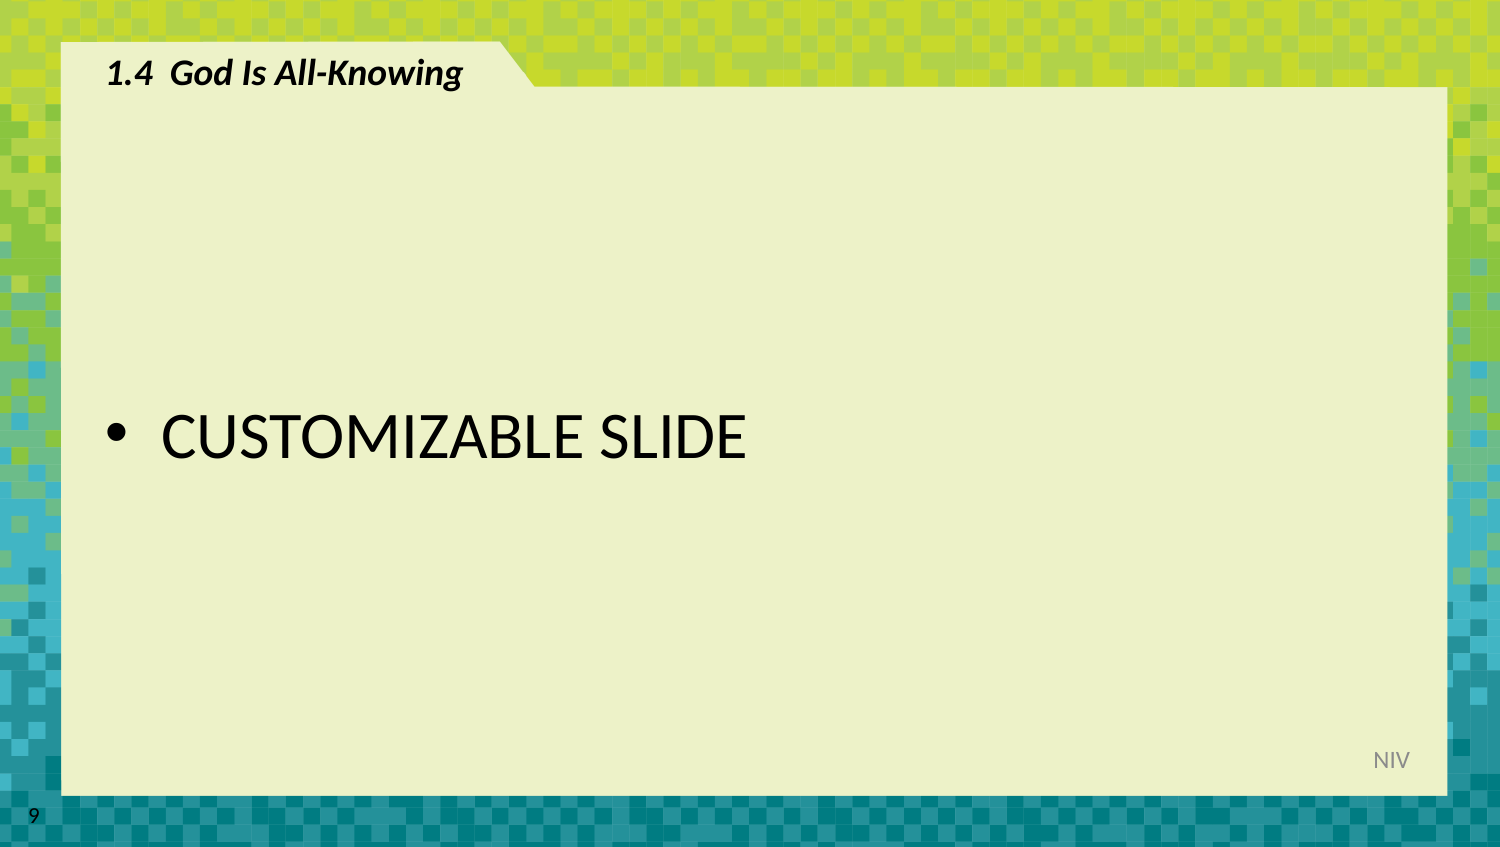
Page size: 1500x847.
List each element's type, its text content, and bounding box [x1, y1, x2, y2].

title 1.4 God Is All-Knowing [89, 33, 1420, 108]
picture [0, 0, 1500, 847]
text_box 9 [13, 793, 125, 836]
list CUSTOMIZABLE SLIDE [89, 141, 1403, 722]
footer NIV [950, 736, 1425, 782]
